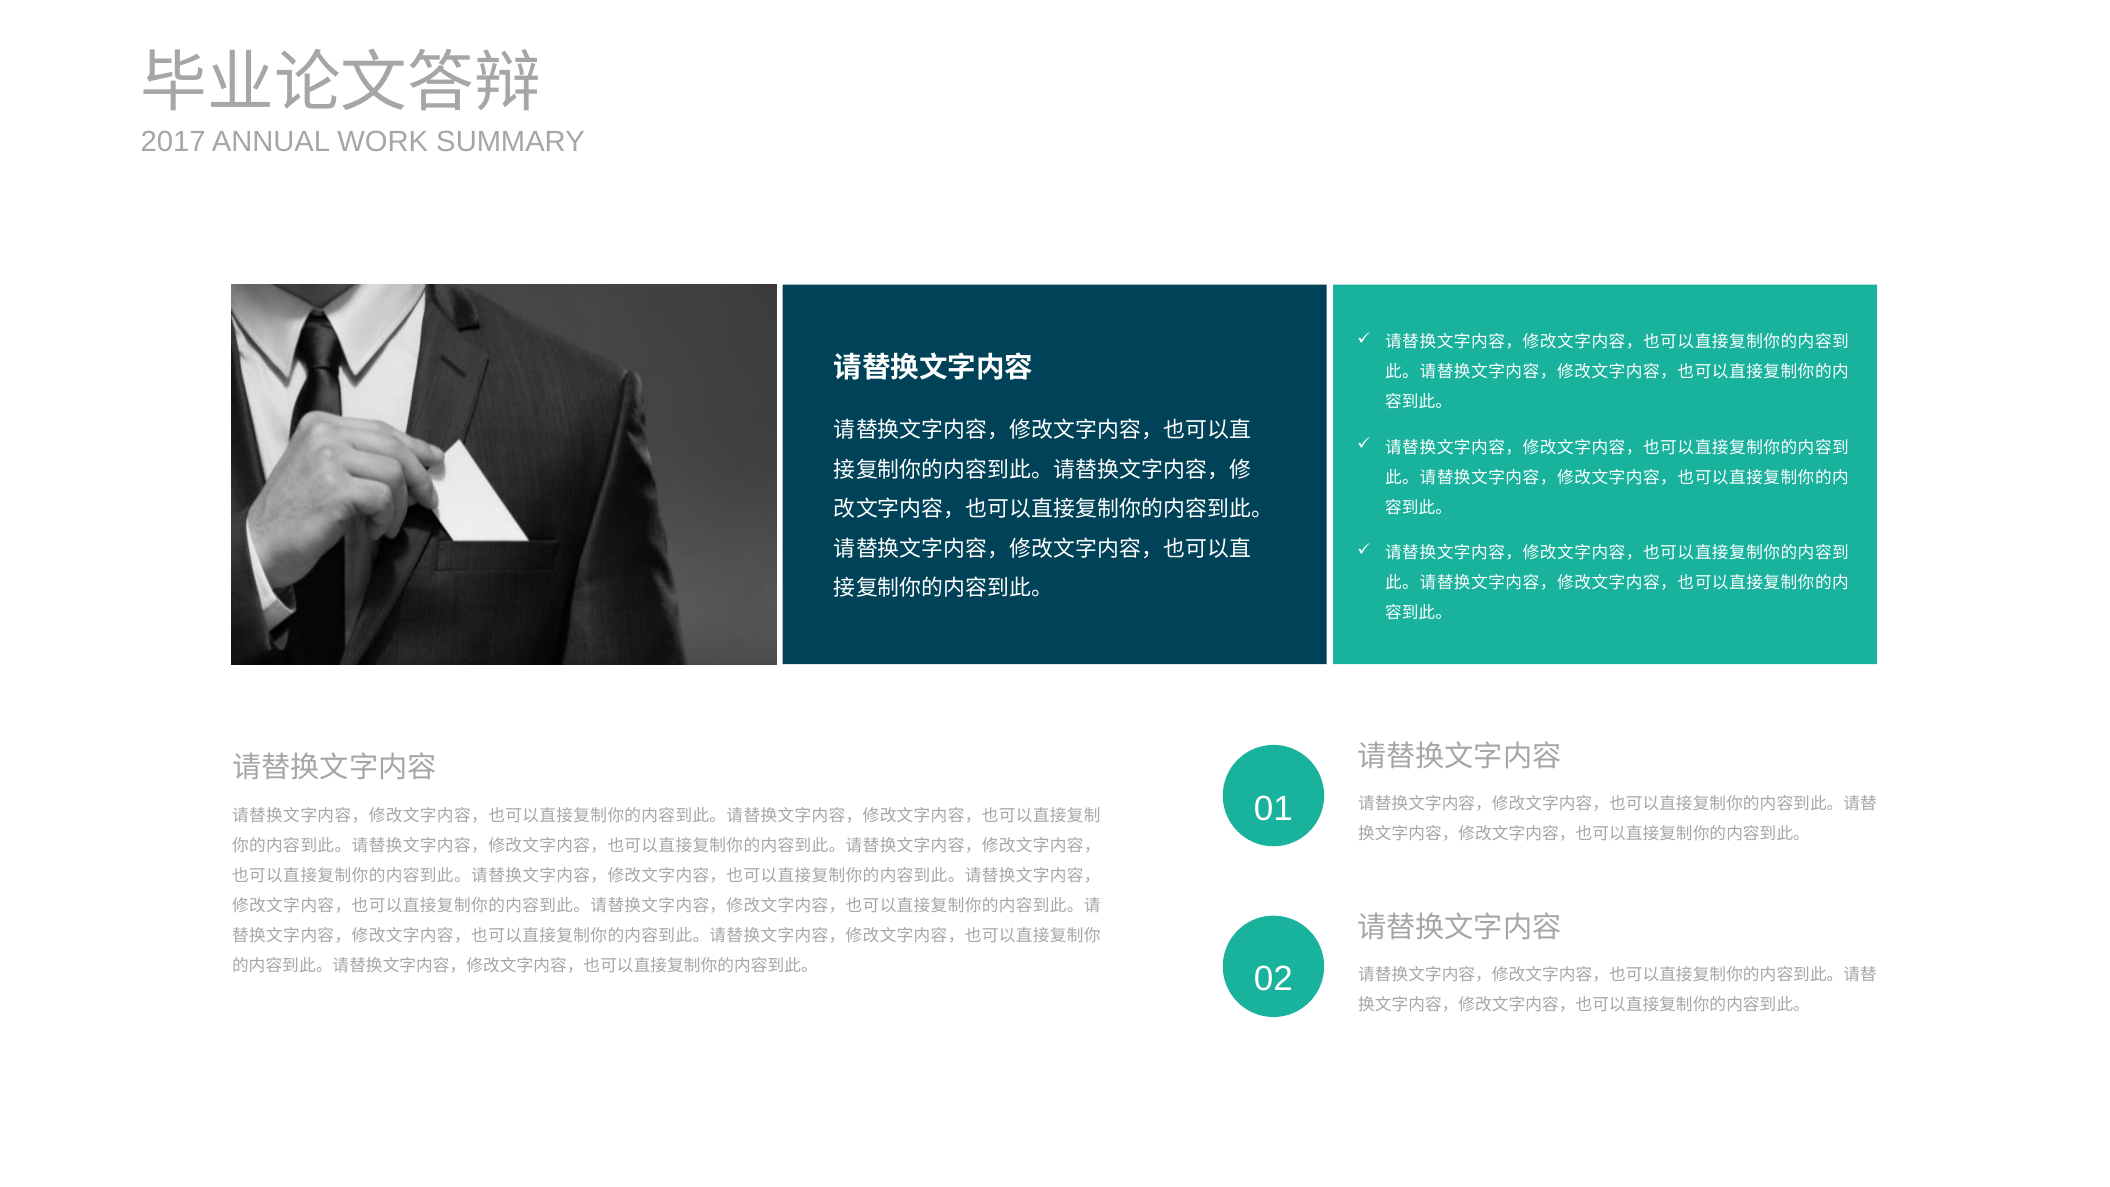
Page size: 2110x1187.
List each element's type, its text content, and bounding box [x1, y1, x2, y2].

text_box [782, 284, 1328, 665]
text_box 请替换文字内容 [232, 730, 1007, 784]
text_box 请替换文字内容，修改文字内容，也可以直接复制你的内容到此。请替换文字内容，修改文字内容，也可以直接复制你的内容到此。 请替换文字内容，修改文字内容，也可以直接复制你的内容到此。请替换文字内容，修改文字内容，也可以直接复制你的内容到此。 请替换文字内容，修改文字内容，也可以直接复制你的内容到此。请替换文字内容，修改文字内容，也可以直接复制你的内容到此。 [1357, 321, 1850, 623]
text_box 请替换文字内容，修改文字内容，也可以直接复制你的内容到此。请替换文字内容，修改文字内容，也可以直接复制你的内容到此。 [1358, 953, 1878, 1014]
text_box 01 [1221, 743, 1326, 848]
text_box 请替换文字内容，修改文字内容，也可以直接复制你的内容到此。请替换文字内容，修改文字内容，也可以直接复制你的内容到此。 [1358, 783, 1878, 844]
text_box 请替换文字内容，修改文字内容，也可以直接复制你的内容到此。请替换文字内容，修改文字内容，也可以直接复制你的内容到此。请替换文字内容，修改文字内容，也可以直接复制你的内容到此。 [833, 402, 1274, 601]
picture [231, 284, 777, 665]
text_box 02 [1221, 914, 1326, 1019]
text_box 请替换文字内容 [833, 349, 1274, 384]
text_box 毕业论文答辩 [140, 38, 789, 119]
text_box 请替换文字内容，修改文字内容，也可以直接复制你的内容到此。请替换文字内容，修改文字内容，也可以直接复制你的内容到此。请替换文字内容，修改文字内容，也可以直接复制你的内容到此。请替换文字内容，修改文字内容，也可以直接复制你的内容到此。请替换文字内容，修改文字内容，也可以直接复制你的内容到此。请替换文字内容，修改文字内容，也可以直接复制你的内容到此。请替换文字内容，修改文字内容，也可以直接复制你的内容到此。请替换文字内容，修改文字内容，也可以直接复制你的内容到此。请替换文字内容，修改文字内容，也可以直接复制你的内容到此。请替换文字内容，修改文字内容，也可以直接复制你的内容到此。 [232, 795, 1102, 975]
text_box [1332, 284, 1878, 665]
text_box 请替换文字内容 [1357, 737, 1762, 773]
text_box 请替换文字内容 [1357, 907, 1762, 943]
text_box 2017 ANNUAL WORK SUMMARY [140, 122, 602, 158]
